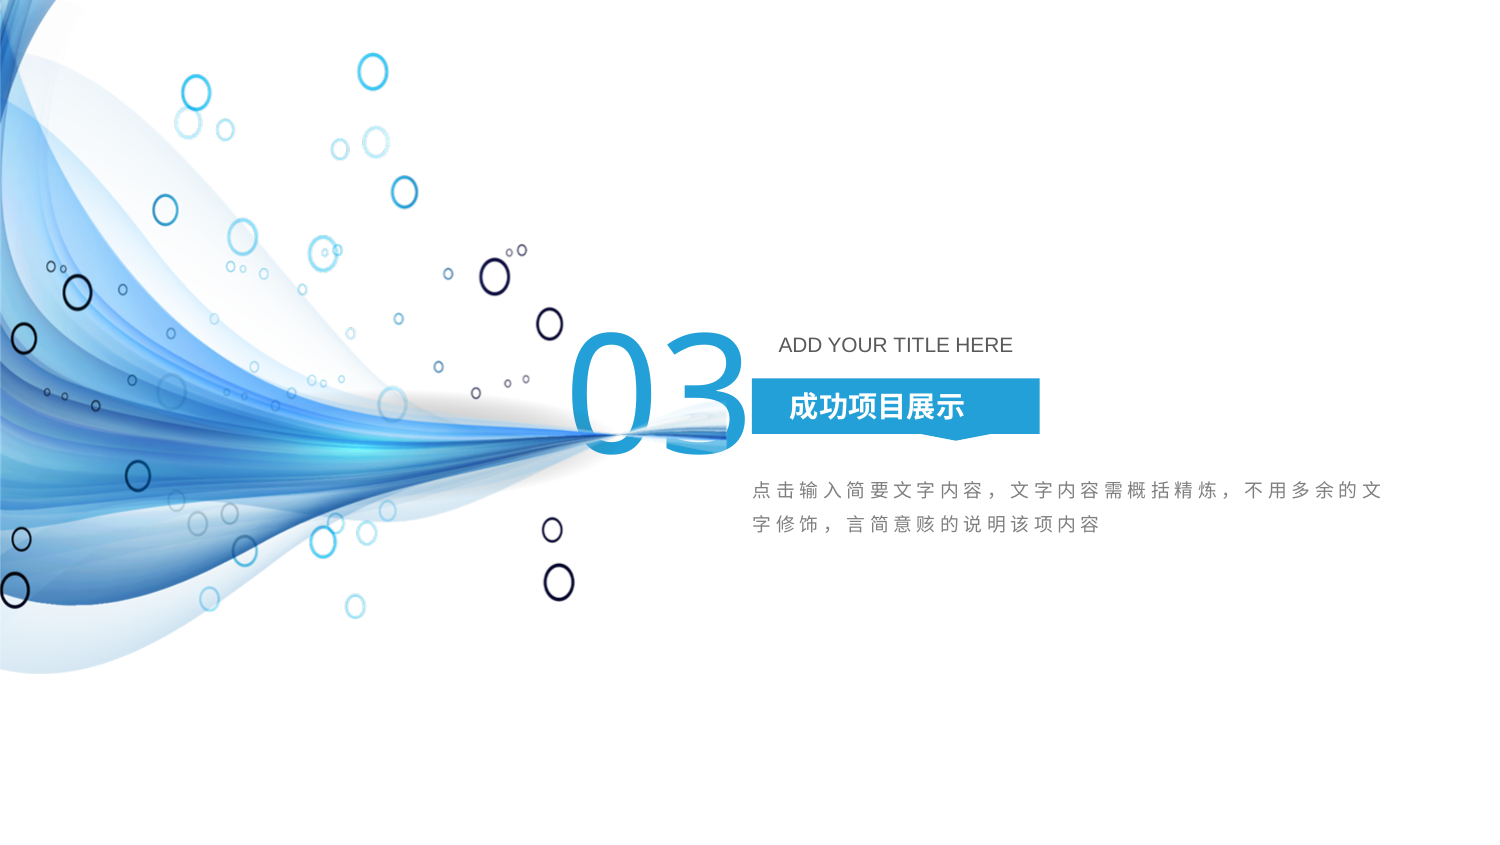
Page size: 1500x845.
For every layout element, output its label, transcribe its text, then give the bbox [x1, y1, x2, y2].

text_box ADD YOUR TITLE HERE [763, 324, 1029, 365]
text_box 03 [737, 283, 763, 491]
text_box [751, 378, 1066, 434]
text_box 点击输入简要文字内容，文字内容需概括精炼，不用多余的文字修饰，言简意赅的说明该项内容 [738, 460, 1415, 543]
picture [0, 0, 733, 774]
